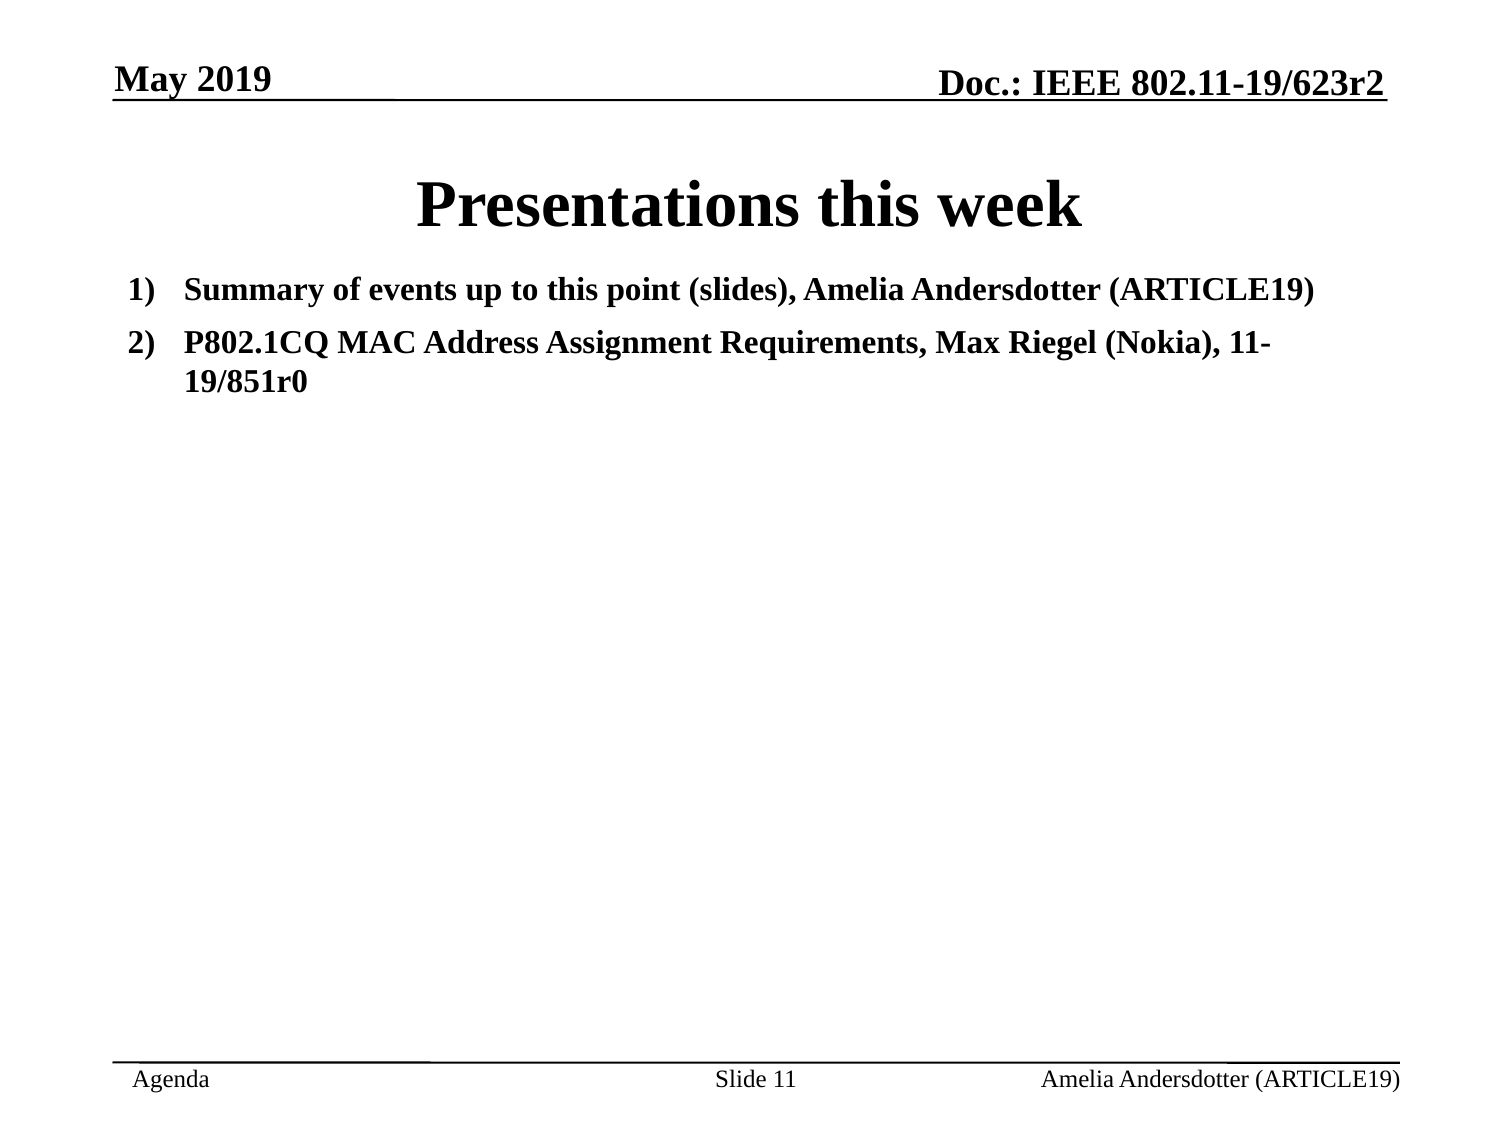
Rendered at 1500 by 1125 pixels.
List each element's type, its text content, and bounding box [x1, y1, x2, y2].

text_box Summary of events up to this point (slides), Amelia Andersdotter (ARTICLE19) P802.1CQ MAC Address Assignment Requirements, Max Riegel (Nokia), 11-19/851r0 [112, 287, 1388, 1040]
text_box May 2019 [114, 54, 422, 100]
text_box Presentations this week [112, 112, 1388, 287]
text_box Slide <number> [712, 1062, 800, 1122]
text_box Amelia Andersdotter (ARTICLE19) [878, 1062, 1402, 1092]
